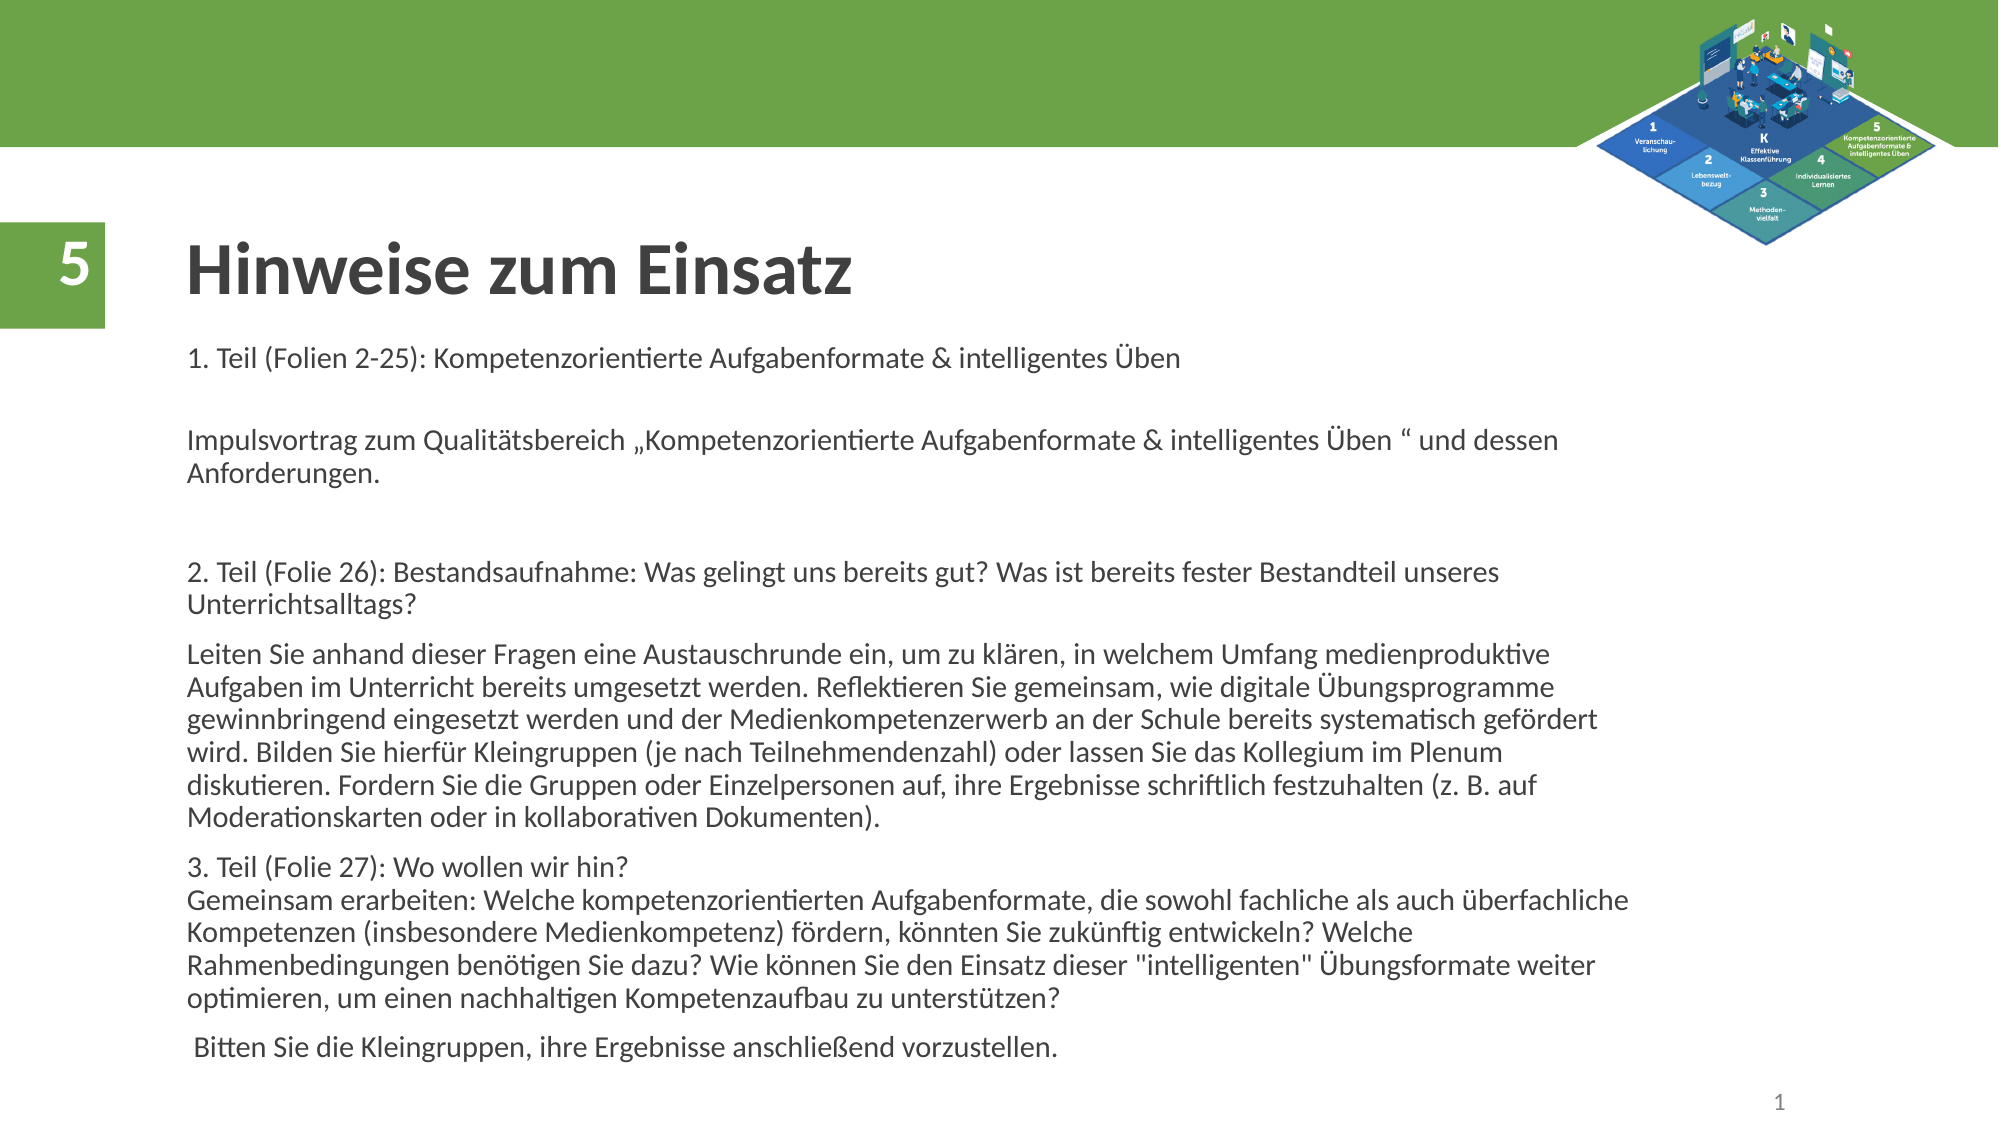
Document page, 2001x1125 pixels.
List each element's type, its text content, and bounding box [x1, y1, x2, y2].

list 1. Teil (Folien 2-25): Kompetenzorientierte Aufgabenformate & intelligentes Üben Impulsvortrag zum Qualitätsbereich „Kompetenzorientierte Aufgabenformate & intelligentes Üben “ und dessen Anforderungen. 2. Teil (Folie 26): Bestandsaufnahme: Was gelingt uns bereits gut? Was ist bereits fester Bestandteil unseres Unterrichtsalltags? Leiten Sie anhand dieser Fragen eine Austauschrunde ein, um zu klären, in welchem Umfang medienproduktive Aufgaben im Unterricht bereits umgesetzt werden. Reflektieren Sie gemeinsam, wie digitale Übungsprogramme gewinnbringend eingesetzt werden und der Medienkompetenzerwerb an der Schule bereits systematisch gefördert wird. Bilden Sie hierfür Kleingruppen (je nach Teilnehmendenzahl) oder lassen Sie das Kollegium im Plenum diskutieren. Fordern Sie die Gruppen oder Einzelpersonen auf, ihre Ergebnisse schriftlich festzuhalten (z. B. auf Moderationskarten oder in kollaborativen Dokumenten). 3. Teil (Folie 27): Wo wollen wir hin? Gemeinsam erarbeiten: Welche kompetenzorientierten Aufgabenformate, die sowohl fachliche als auch überfachliche Kompetenzen (insbesondere Medienkompetenz) fördern, könnten Sie zukünftig entwickeln? Welche Rahmenbedingungen benötigen Sie dazu? Wie können Sie den Einsatz dieser "intelligenten" Übungsformate weiter optimieren, um einen nachhaltigen Kompetenzaufbau zu unterstützen? Bitten Sie die Kleingruppen, ihre Ergebnisse anschließend vorzustellen. [171, 334, 1663, 1076]
list Hinweise zum Einsatz [171, 224, 1663, 319]
picture [1589, 12, 1942, 249]
slide_number 1 [1350, 1075, 1801, 1125]
